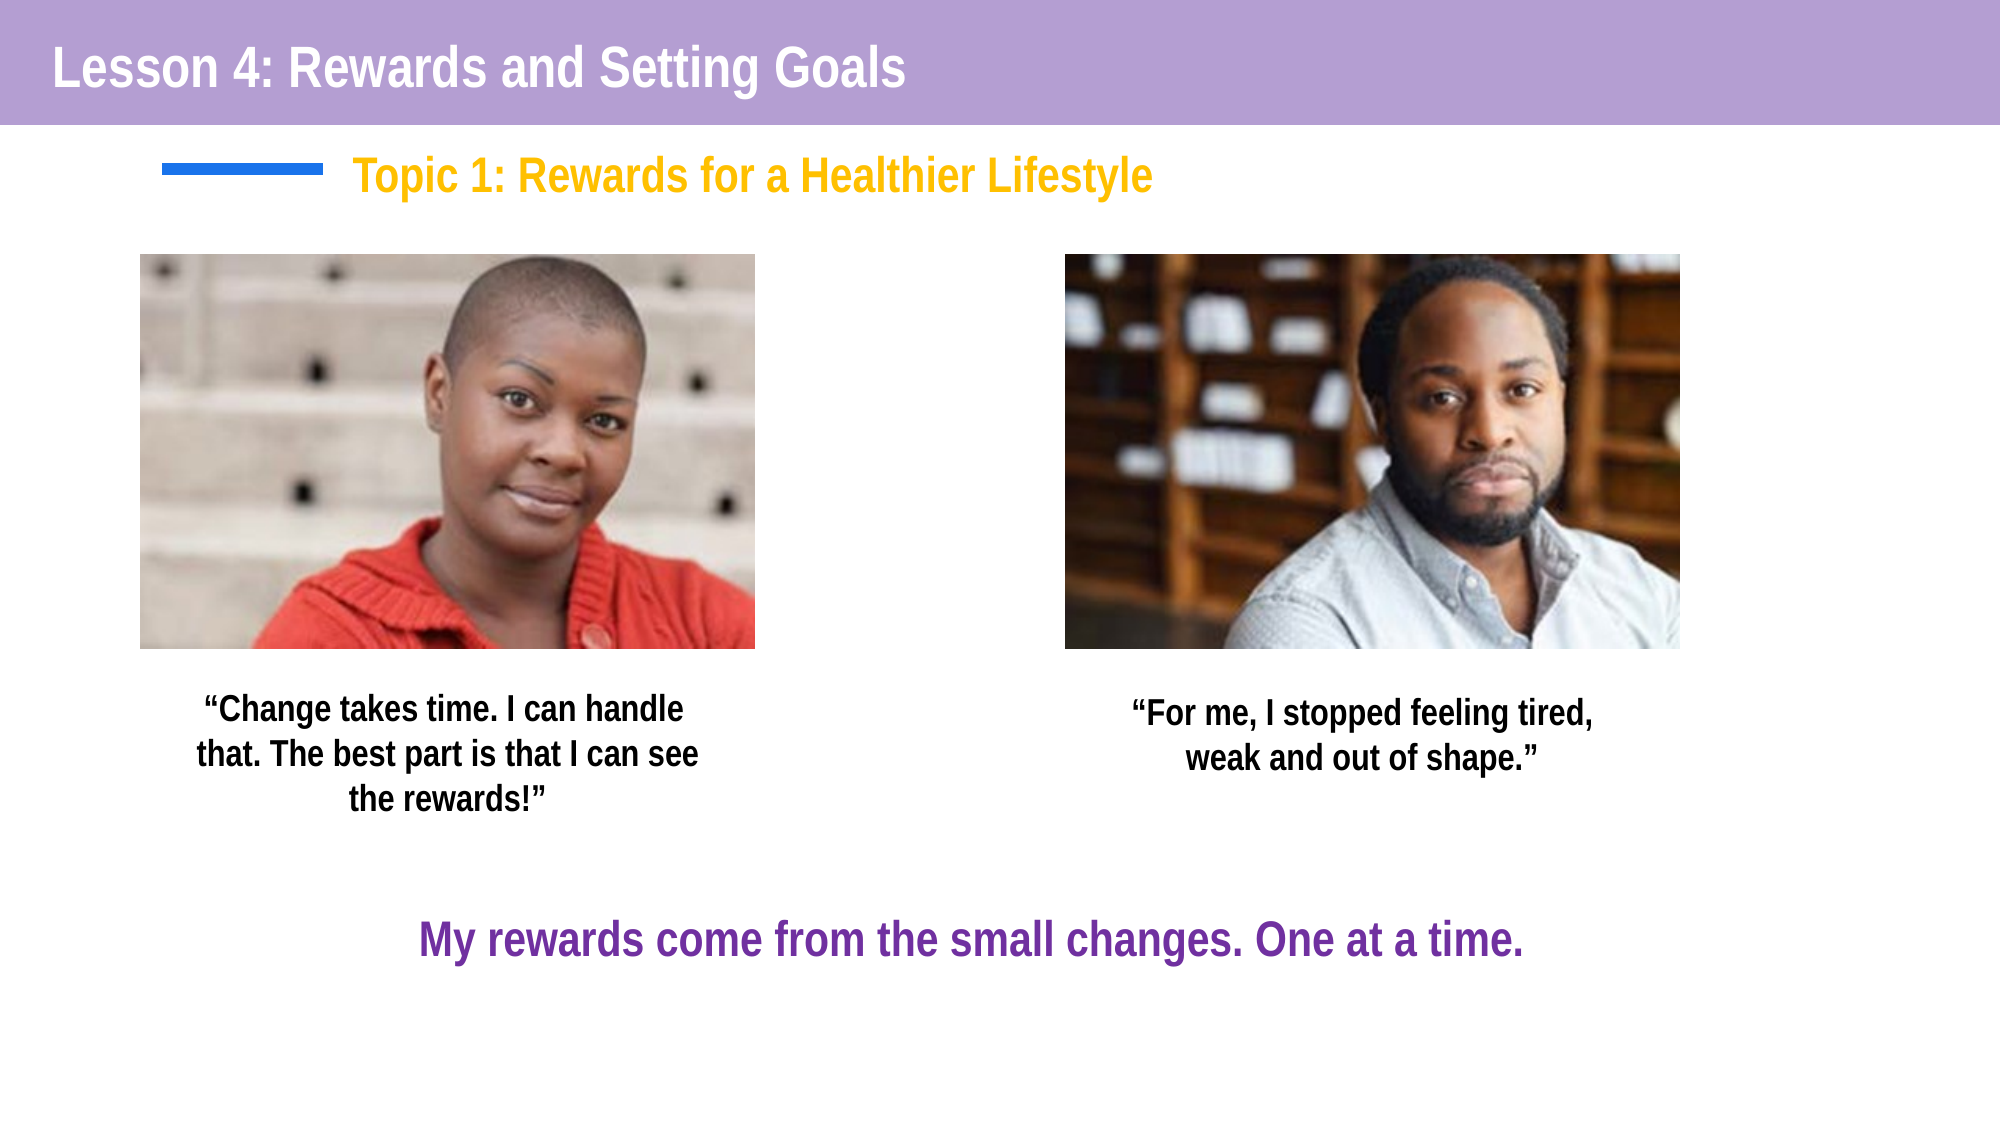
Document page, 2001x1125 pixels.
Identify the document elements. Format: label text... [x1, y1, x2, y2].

title Topic 1: Rewards for a Healthier Lifestyle [337, 134, 1937, 198]
text_box My rewards come from the small changes. One at a time. [404, 899, 1598, 974]
picture [1064, 254, 1680, 649]
text_box [0, 0, 2000, 125]
text_box “For me, I stopped feeling tired, weak and out of shape.” [1113, 680, 1612, 786]
text_box Lesson 4: Rewards and Setting Goals [37, 22, 2000, 107]
picture [140, 254, 755, 649]
text_box “Change takes time. I can handle that. The best part is that I can see the rewards!” [157, 676, 739, 827]
